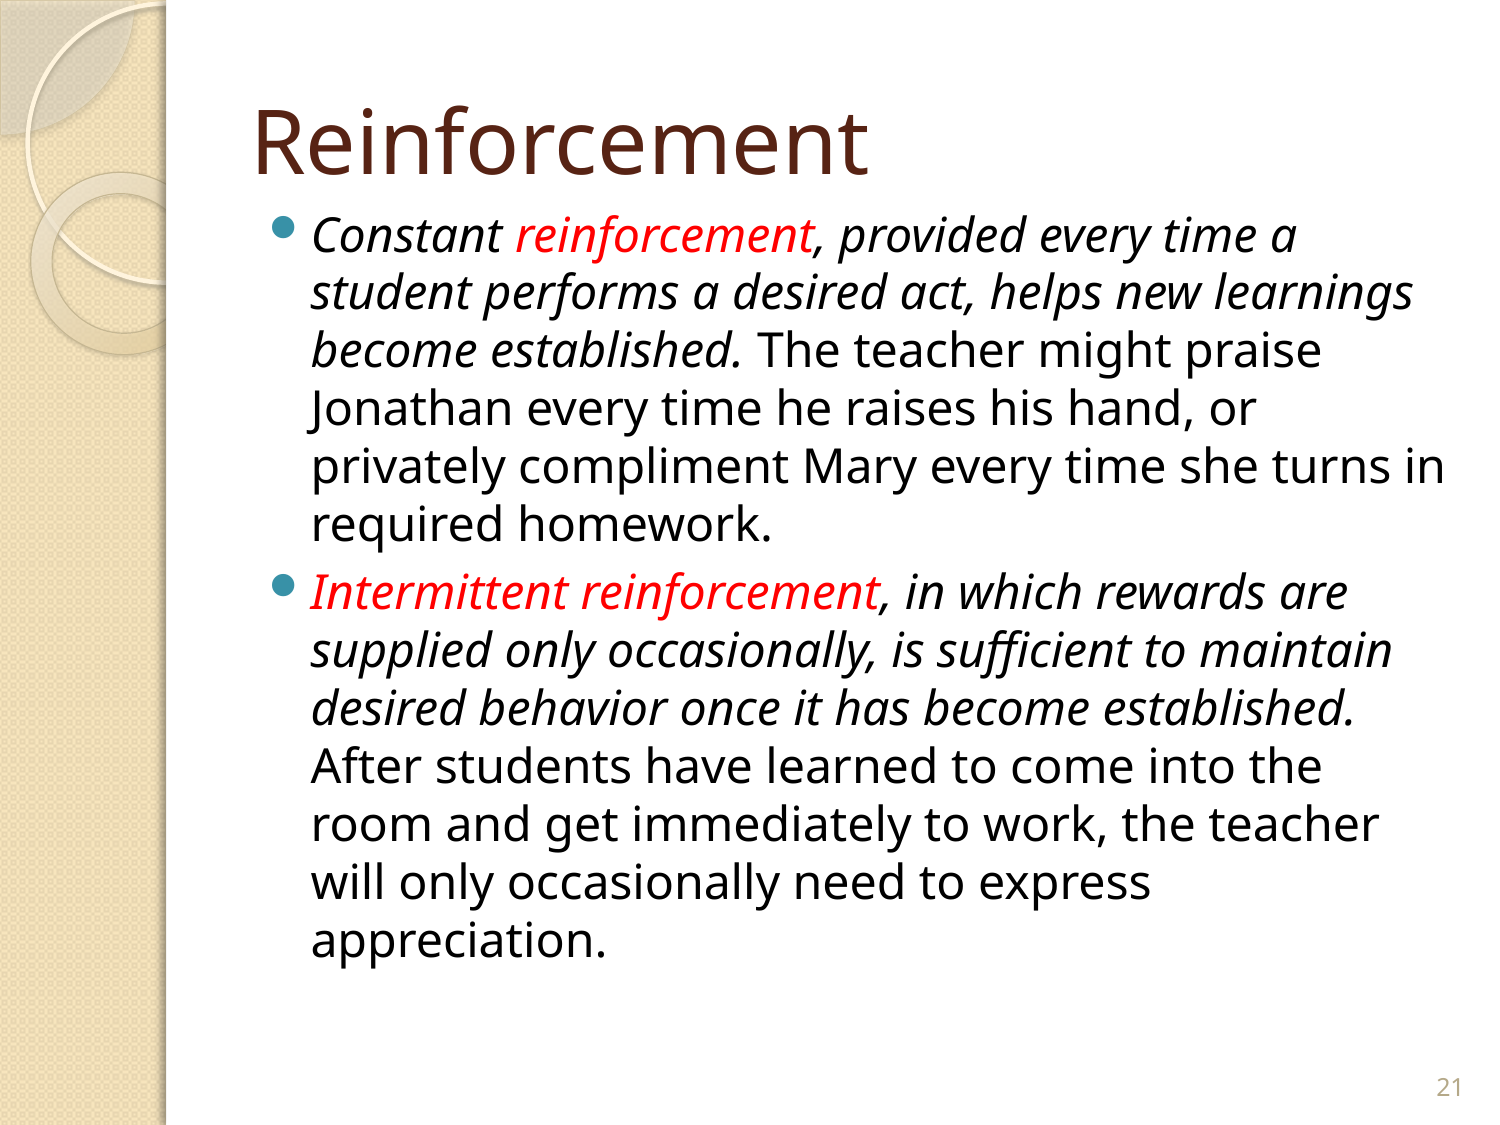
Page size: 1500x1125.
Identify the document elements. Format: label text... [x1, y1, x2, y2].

list Constant reinforcement, provided every time a student performs a desired act, helps new learnings become established. The teacher might praise Jonathan every time he raises his hand, or privately compliment Mary every time she turns in required homework. Intermittent reinforcement, in which rewards are supplied only occasionally, is sufficient to maintain desired behavior once it has become established. After students have learned to come into the room and get immediately to work, the teacher will only occasionally need to express appreciation. [242, 196, 1473, 984]
slide_number 21 [1413, 1034, 1488, 1113]
title Reinforcement [235, 45, 1466, 233]
